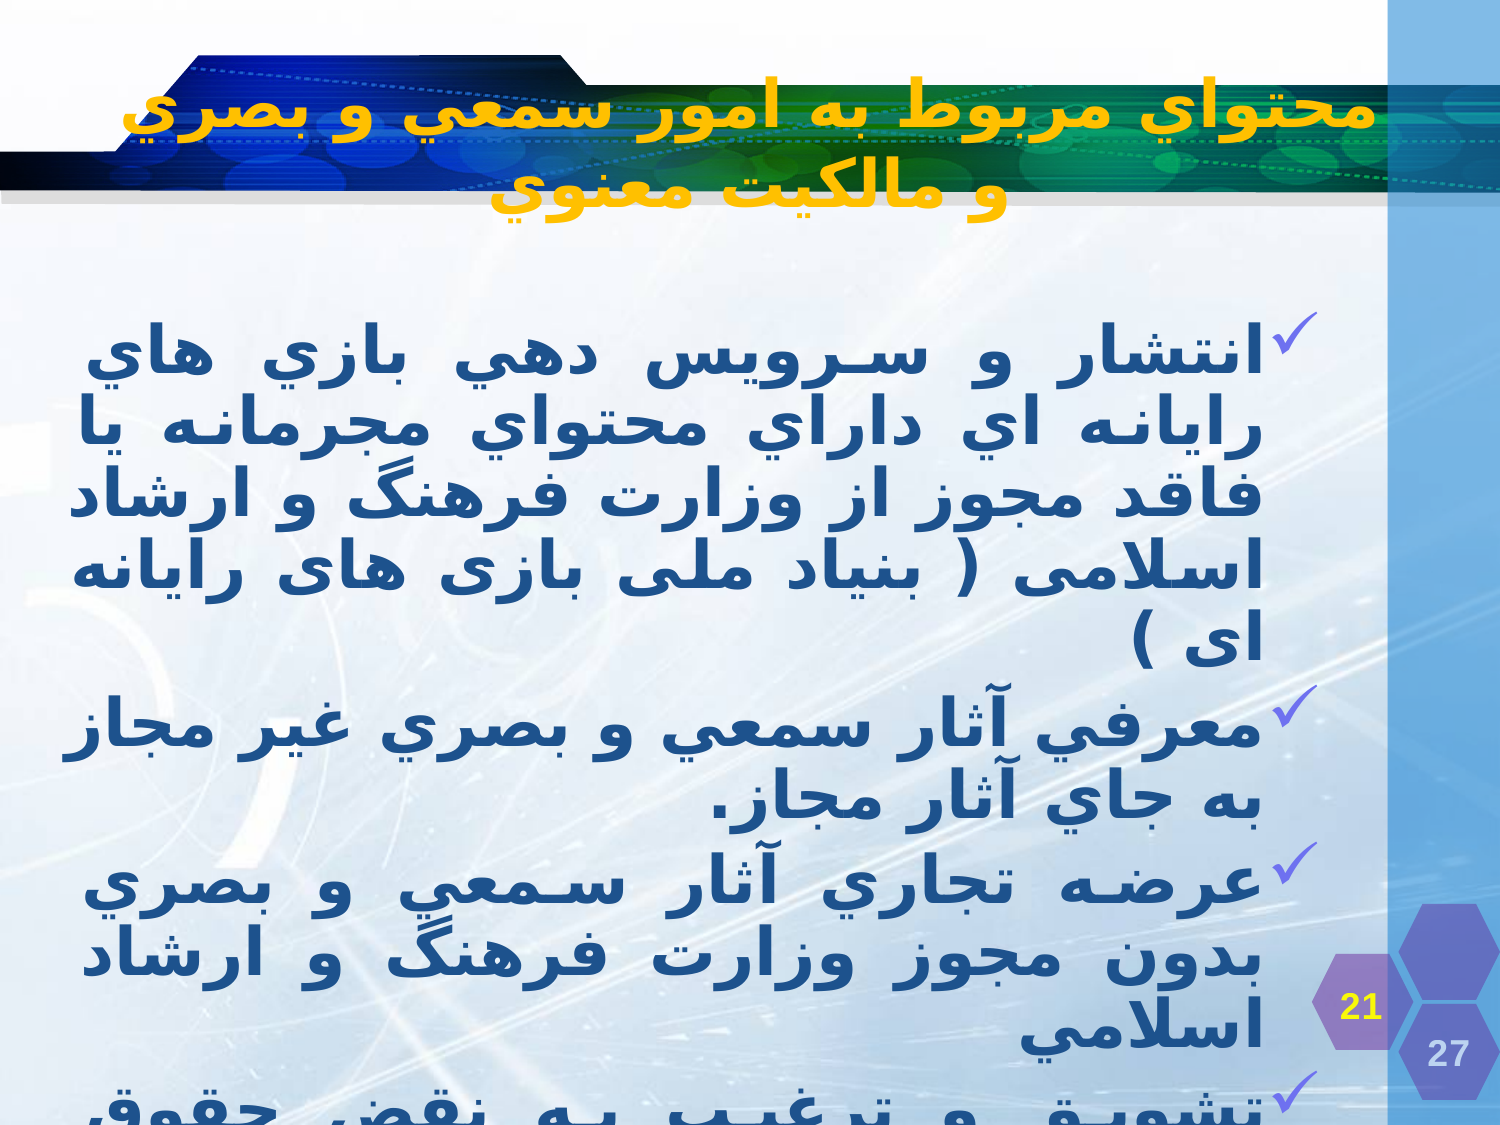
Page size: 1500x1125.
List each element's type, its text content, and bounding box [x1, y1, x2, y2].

picture [0, 0, 1500, 1125]
title محتواي مربوط به امور سمعي و بصري و مالکيت معنوي [99, 95, 1400, 188]
list انتشار و سرويس دهي بازي هاي رايانه اي داراي محتواي مجرمانه یا فاقد مجوز از وزارت فرهنگ و ارشاد اسلامی ( بنیاد ملی بازی های رایانه ای ) معرفي آثار سمعي و بصري غير مجاز به جاي آثار مجاز. عرضه تجاري آثار سمعي و بصري بدون مجوز وزارت فرهنگ و ارشاد اسلامي تشویق و ترغیب به نقض حقوق مالکیت معنوی [50, 214, 1338, 1058]
text_box 21 [1324, 974, 1400, 1035]
text_box 27 [1412, 1021, 1488, 1082]
